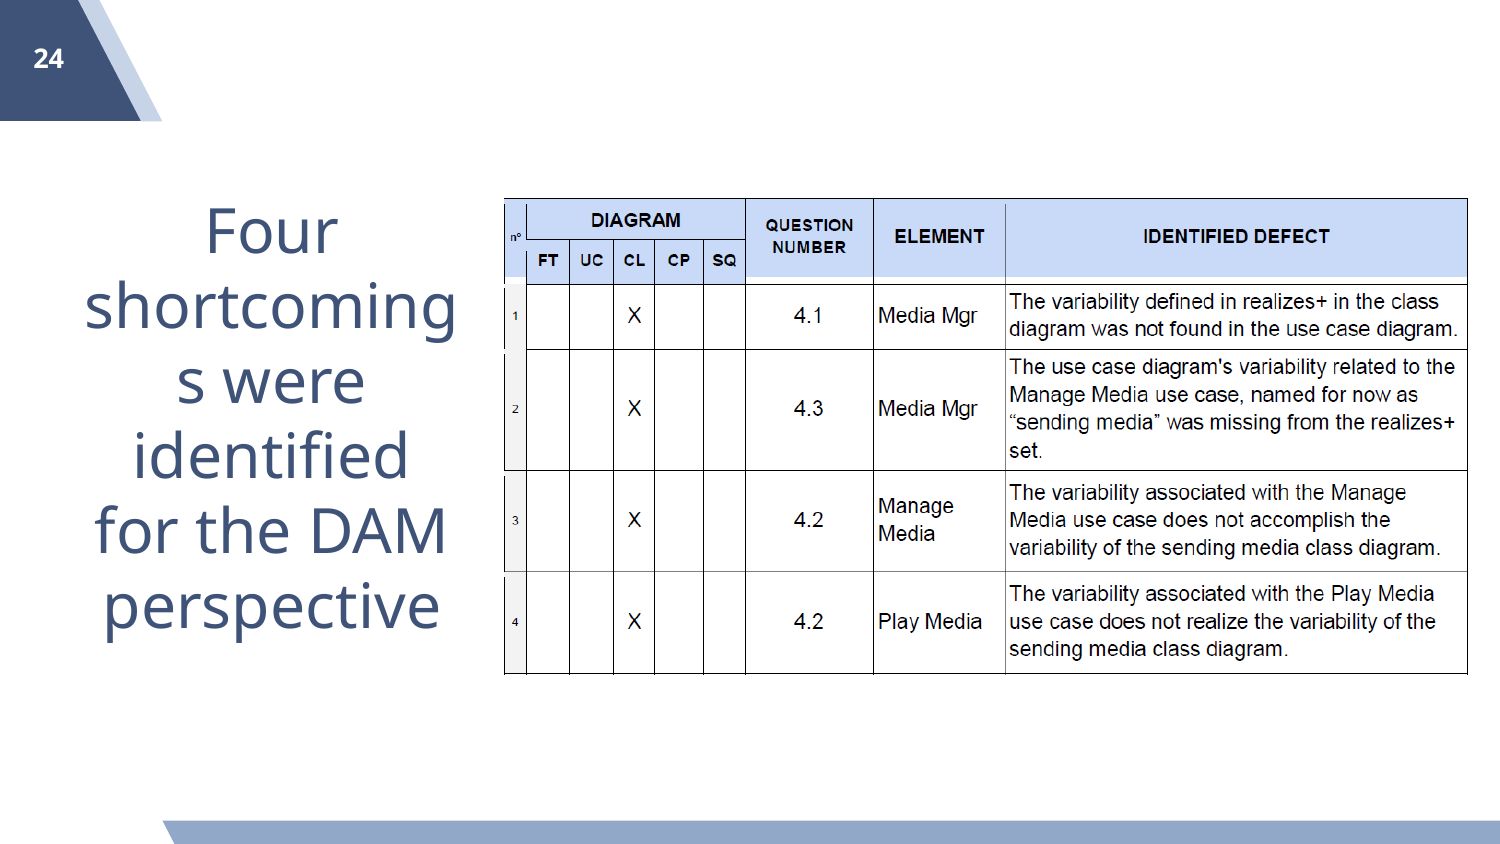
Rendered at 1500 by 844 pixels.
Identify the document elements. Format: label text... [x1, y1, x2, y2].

picture [500, 192, 1476, 678]
slide_number ‹#› [0, 0, 98, 121]
list Four shortcomings were identified for the DAM perspective [69, 176, 476, 737]
